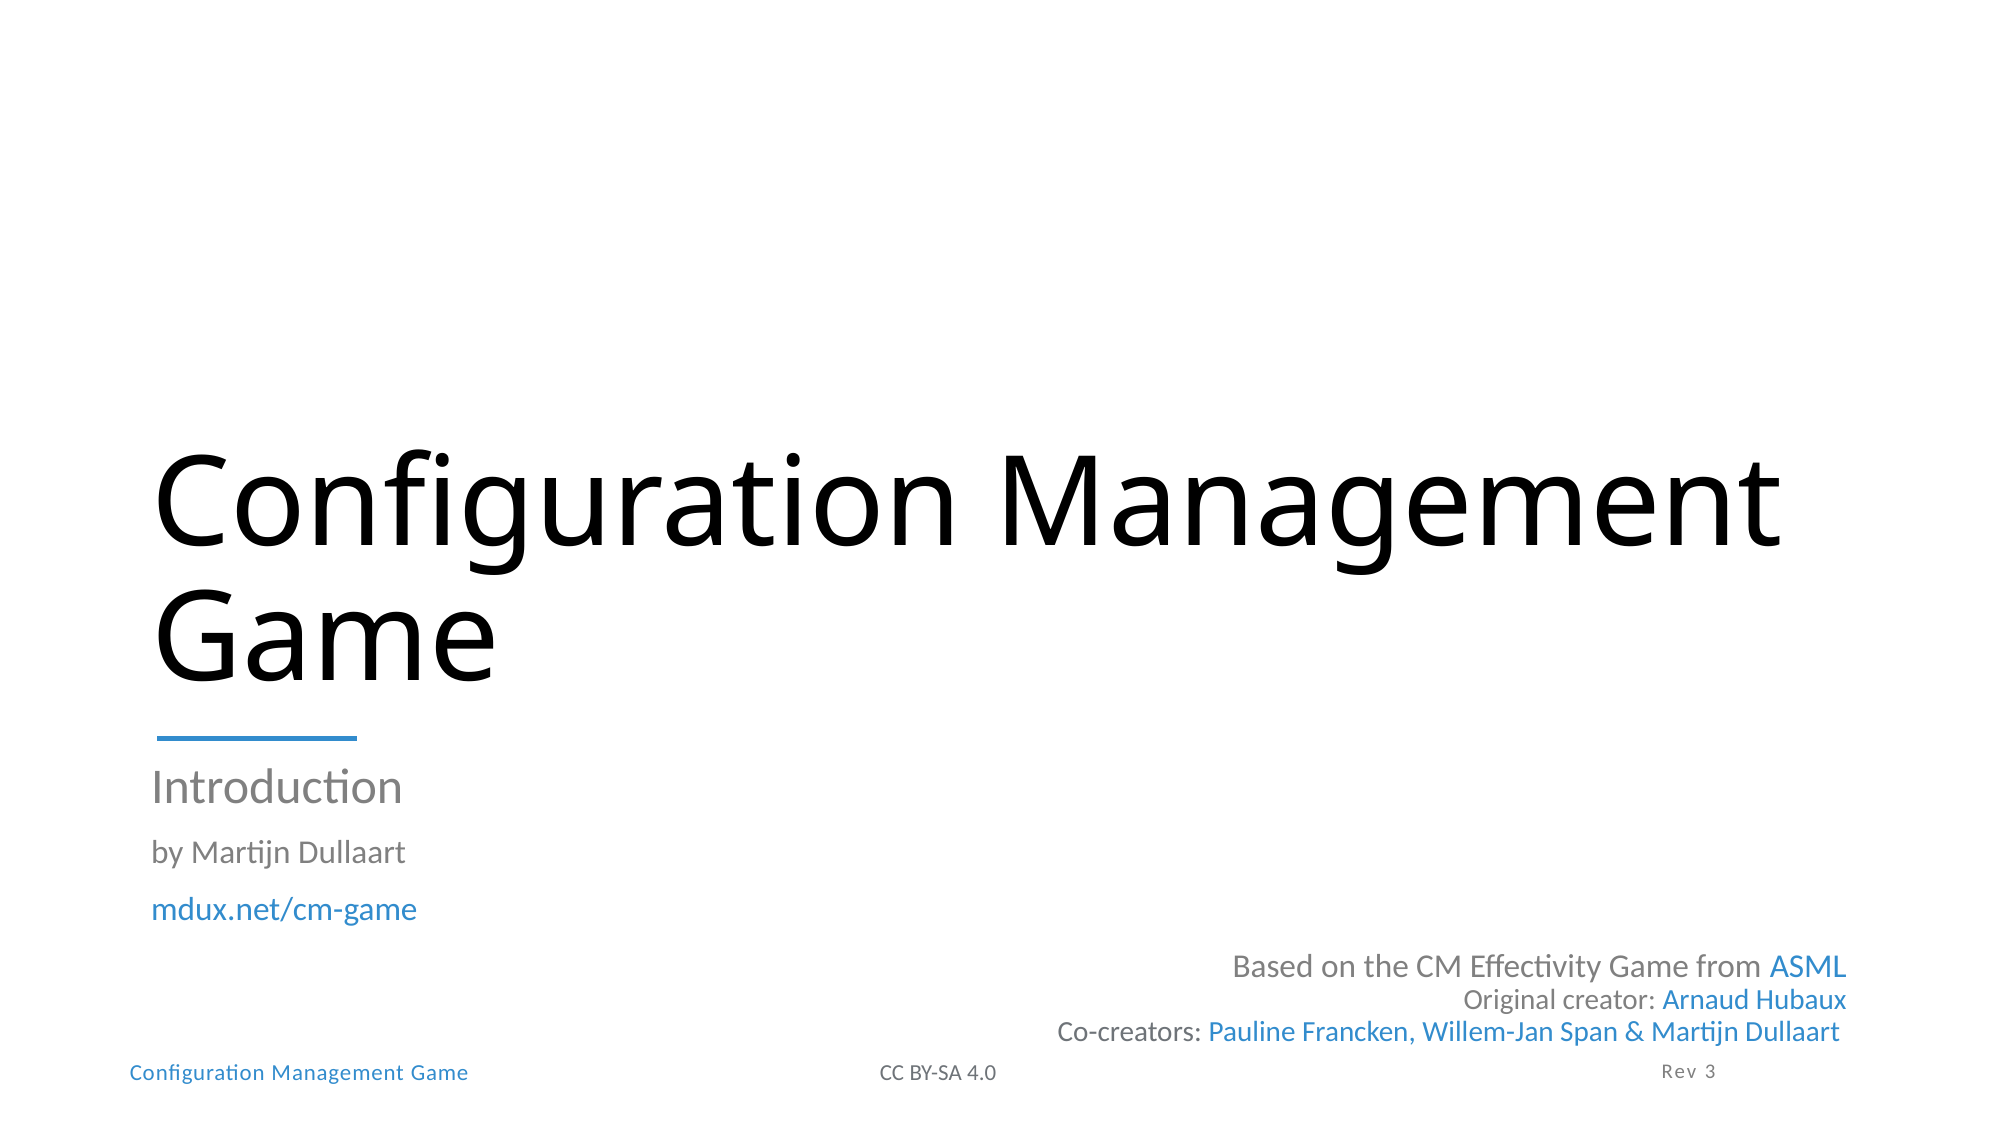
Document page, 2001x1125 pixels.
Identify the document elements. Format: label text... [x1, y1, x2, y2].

text_box Rev 3 [1272, 1057, 1716, 1084]
title Configuration Management Game [136, 280, 1984, 749]
list Introduction by Martijn Dullaart mdux.net/cm-game Based on the CM Effectivity Game from ASML Original creator: Arnaud Hubaux Co-creators: Pauline Francken, Willem-Jan Span & Martijn Dullaart [136, 752, 1862, 999]
